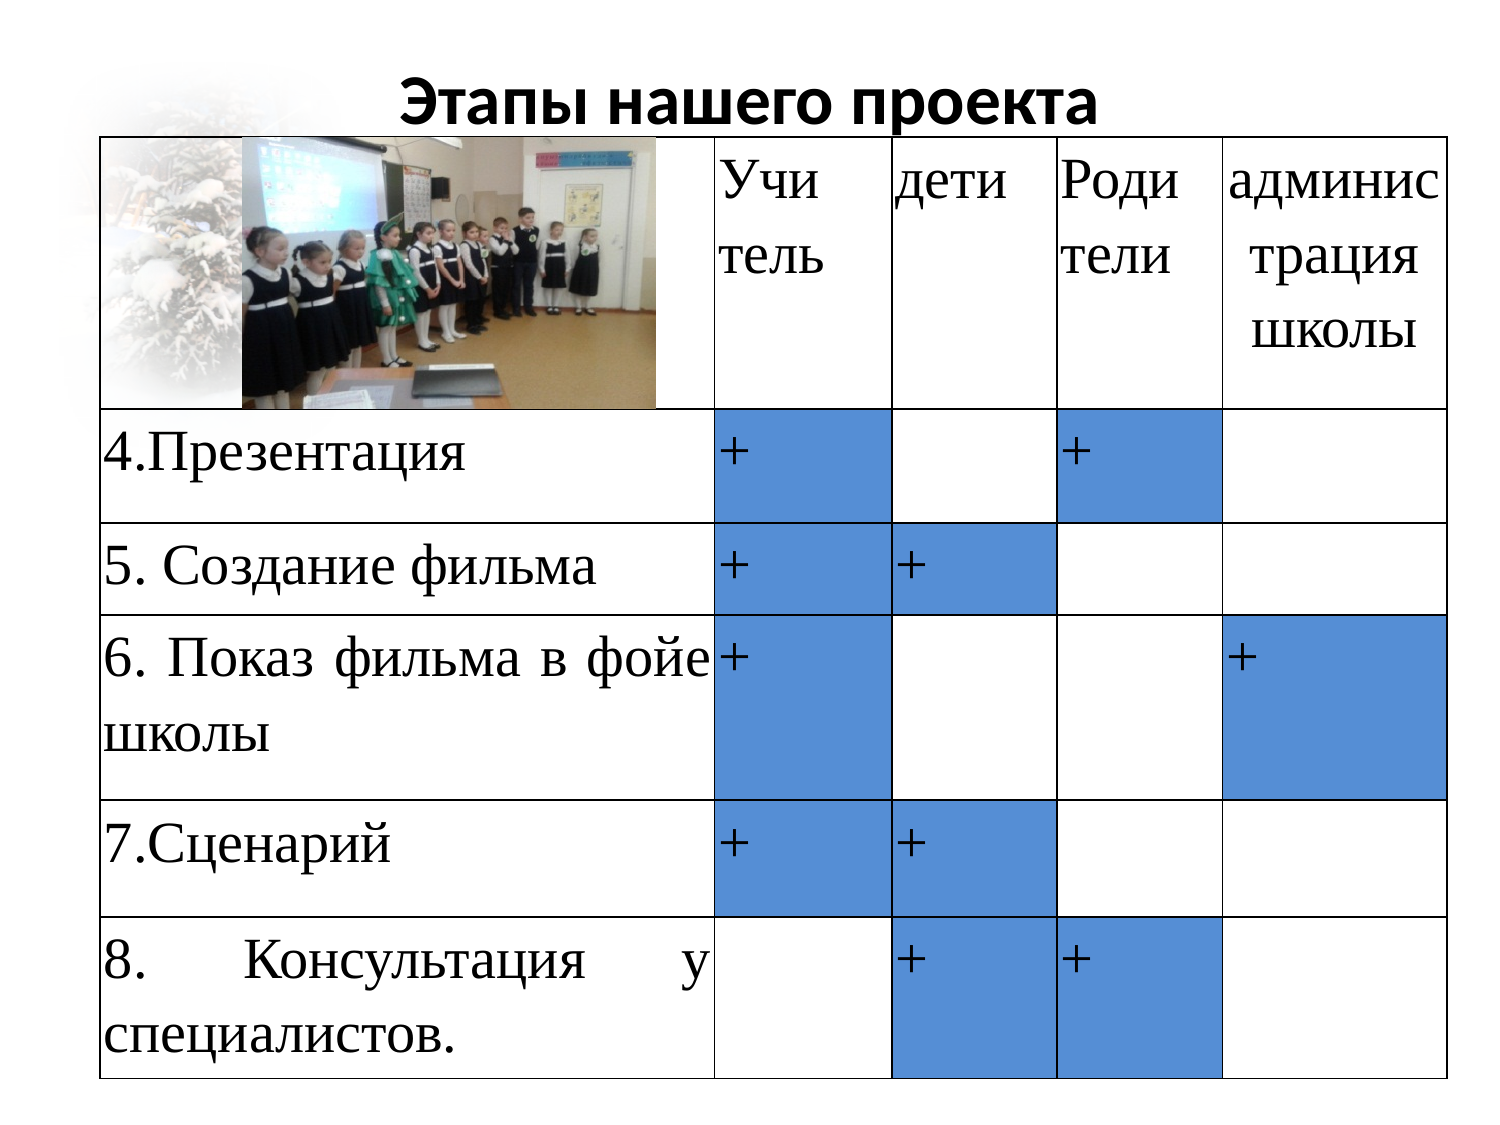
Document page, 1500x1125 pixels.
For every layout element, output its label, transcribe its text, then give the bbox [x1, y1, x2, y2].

table_cell + [715, 524, 891, 614]
table_header администрация школы [1223, 138, 1446, 408]
table_cell 4.Презентация [101, 410, 714, 522]
table_cell 8. Консультация у специалистов. [101, 918, 714, 1078]
table_cell + [1058, 410, 1222, 522]
table_header Роди тели [1058, 138, 1222, 408]
title Этапы нашего проекта [75, 45, 1425, 136]
table_header дети [893, 138, 1056, 408]
table_cell [1058, 616, 1222, 799]
table_cell [893, 616, 1056, 799]
table_cell [1058, 801, 1222, 916]
table_cell 6. Показ фильма в фойе школы [101, 616, 714, 799]
table_cell + [715, 801, 891, 916]
table_cell [1058, 524, 1222, 614]
table_cell + [715, 616, 891, 799]
table_header Учи тель [715, 138, 891, 408]
table_cell + [893, 524, 1056, 614]
table_cell + [1058, 918, 1222, 1078]
table_cell [1223, 410, 1446, 522]
table_cell + [1223, 616, 1446, 799]
table_cell + [893, 801, 1056, 916]
table_cell [715, 918, 891, 1078]
table_header [658, 138, 714, 408]
table_cell [1223, 918, 1446, 1078]
table_cell [893, 410, 1056, 522]
table_cell 5. Создание фильма [101, 524, 714, 614]
table_cell + [715, 410, 891, 522]
table_cell + [893, 918, 1056, 1078]
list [52, 54, 355, 458]
table_cell 7.Сценарий [101, 801, 714, 916]
picture [241, 136, 656, 410]
table_cell [1223, 801, 1446, 916]
table_cell [1223, 524, 1446, 614]
